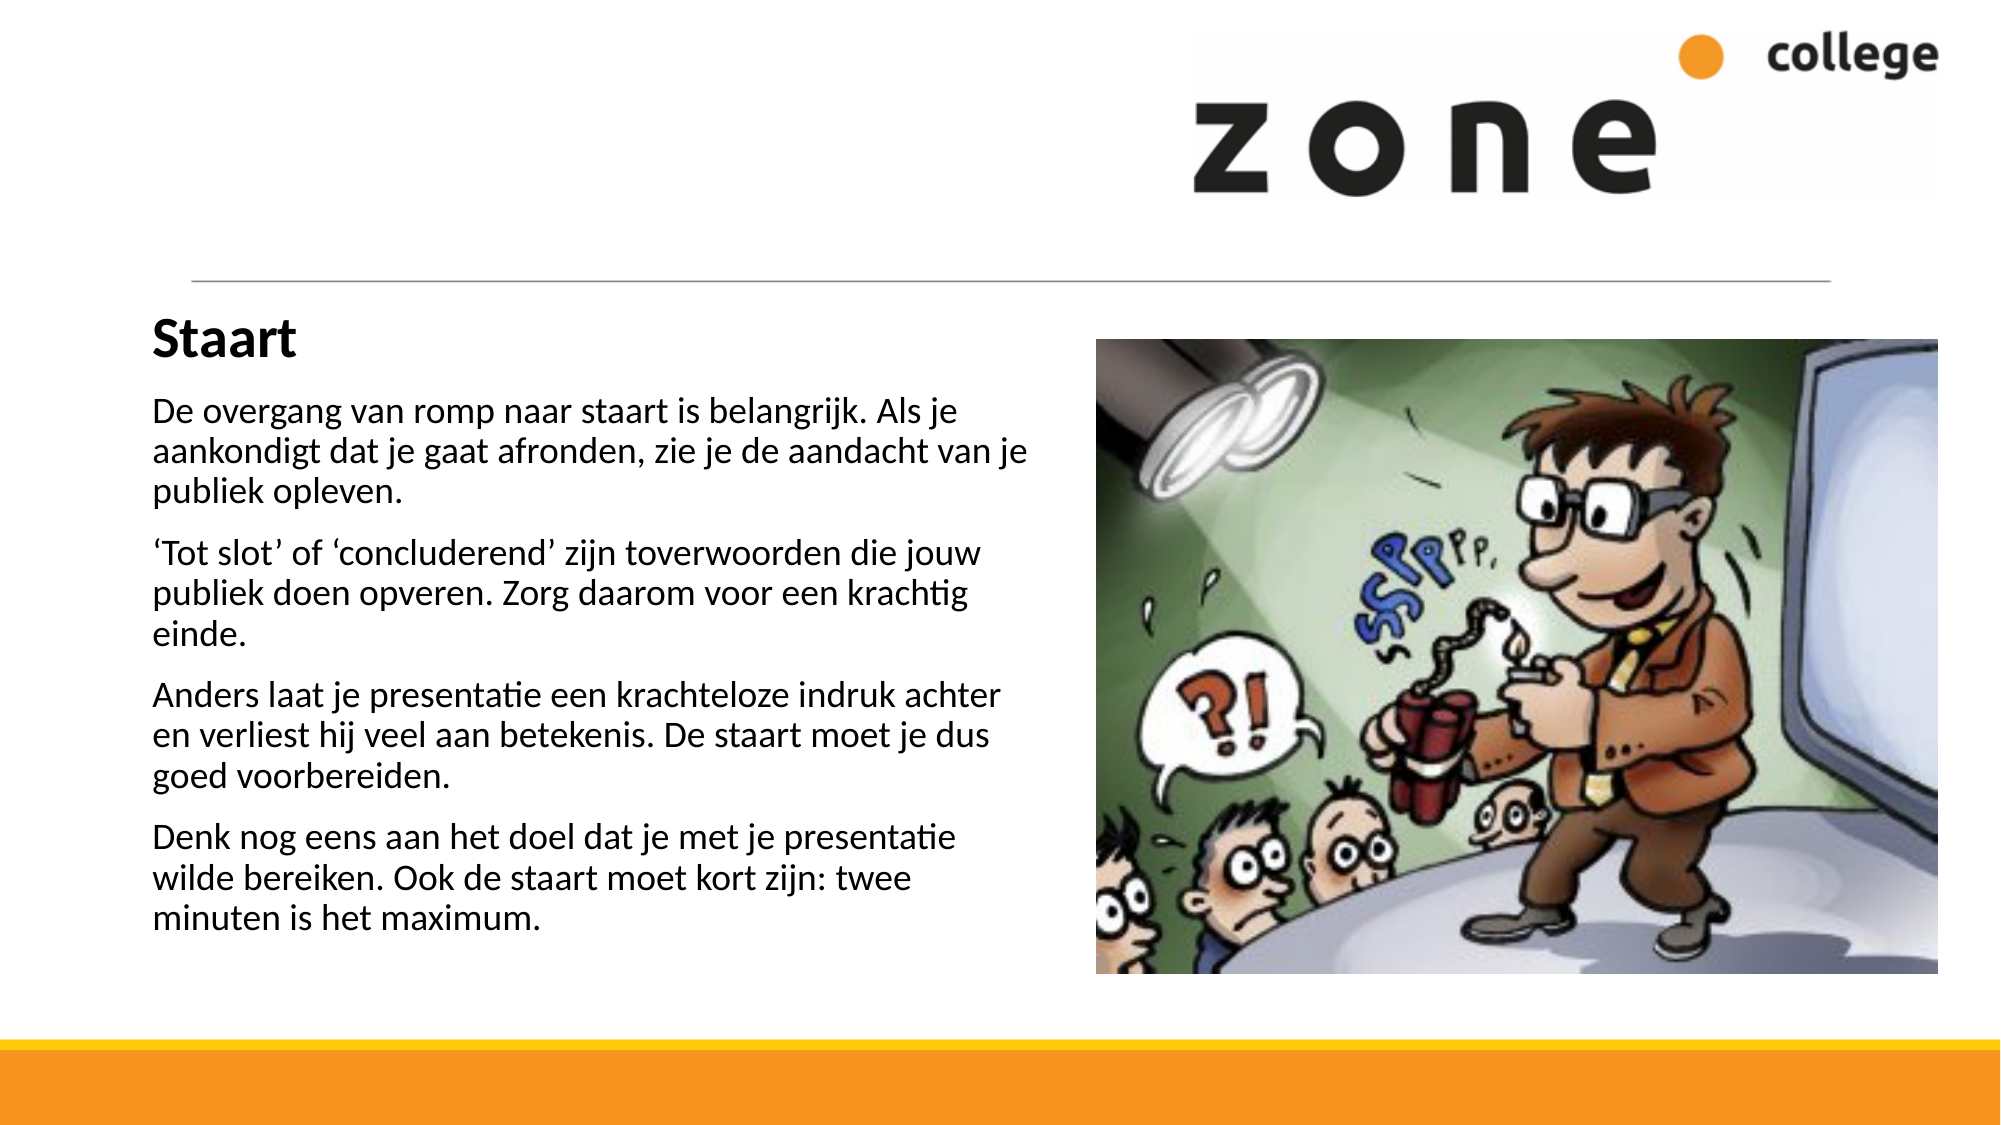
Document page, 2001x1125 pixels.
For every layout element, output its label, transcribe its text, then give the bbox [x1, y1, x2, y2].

picture [0, 0, 2001, 1125]
title [137, 59, 1863, 278]
list Staart De overgang van romp naar staart is belangrijk. Als je aankondigt dat je gaat afronden, zie je de aandacht van je publiek opleven. ‘Tot slot’ of ‘concluderend’ zijn toverwoorden die jouw publiek doen opveren. Zorg daarom voor een krachtig einde. Anders laat je presentatie een krachteloze indruk achter en verliest hij veel aan betekenis. De staart moet je dus goed voorbereiden. Denk nog eens aan het doel dat je met je presentatie wilde bereiken. Ook de staart moet kort zijn: twee minuten is het maximum. [137, 299, 1063, 1014]
